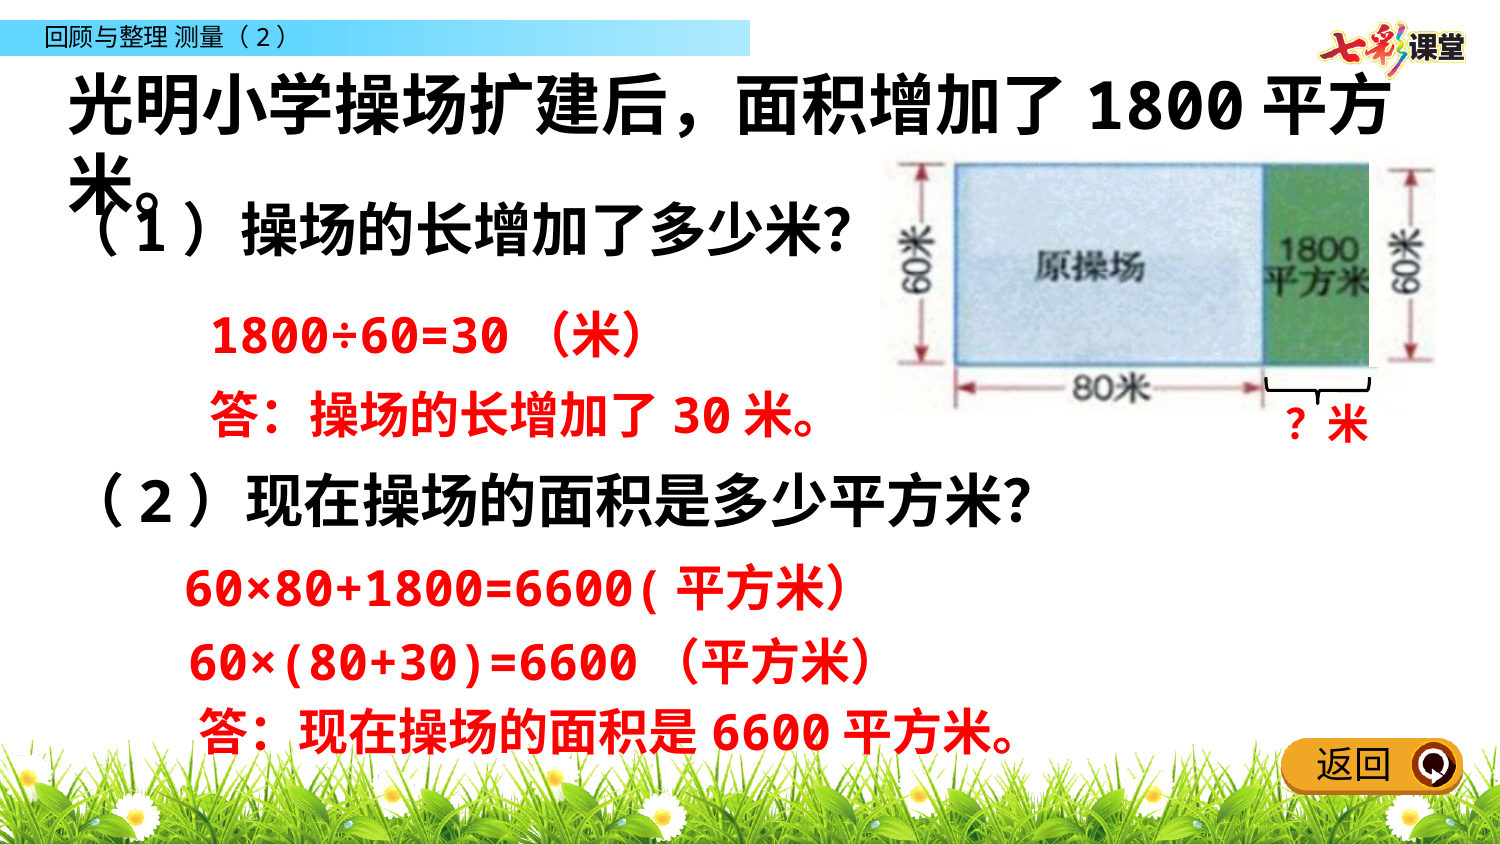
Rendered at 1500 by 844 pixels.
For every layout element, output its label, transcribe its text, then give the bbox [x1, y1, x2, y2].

picture [0, 740, 1500, 844]
picture [880, 149, 1436, 413]
text_box 答：操场的长增加了30米。 [194, 376, 987, 446]
text_box ？米 [1271, 422, 1390, 470]
text_box 60×80+1800=6600(平方米） [168, 548, 891, 624]
text_box （1）操场的长增加了多少米？ [46, 185, 857, 248]
text_box 答：现在操场的面积是6600平方米。 [184, 693, 1103, 763]
text_box 光明小学操场扩建后，面积增加了1800平方米。 [53, 55, 1463, 124]
text_box 1800÷60=30（米） [194, 295, 843, 375]
text_box （2）现在操场的面积是多少平方米？ [51, 457, 1140, 519]
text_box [1281, 733, 1464, 795]
picture [1316, 20, 1468, 80]
text_box 60×(80+30)=6600（平方米） [173, 622, 915, 698]
